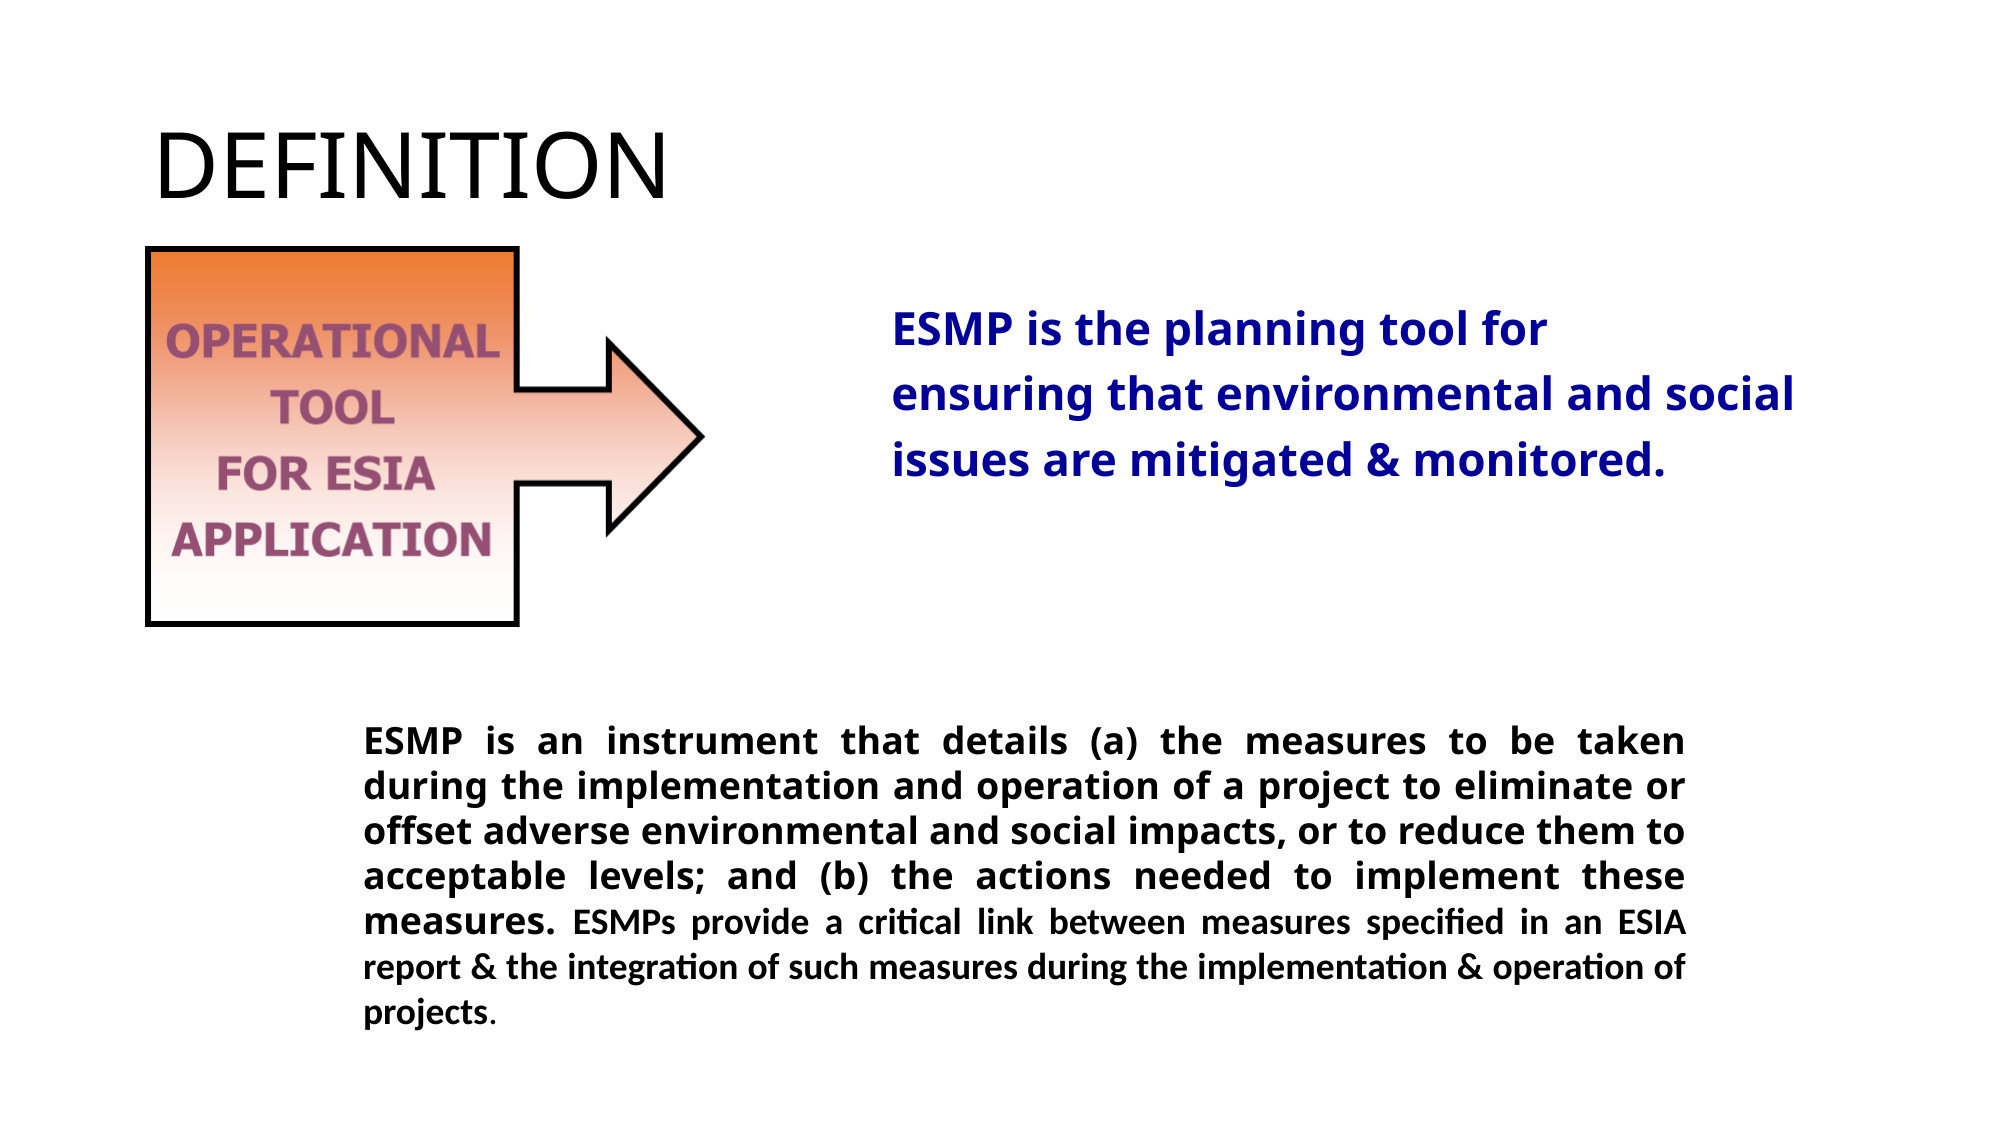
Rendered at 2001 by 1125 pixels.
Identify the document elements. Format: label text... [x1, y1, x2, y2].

text_box ESMP is an instrument that details (a) the measures to be taken during the implementation and operation of a project to eliminate or offset adverse environmental and social impacts, or to reduce them to acceptable levels; and (b) the actions needed to implement these measures. ESMPs provide a critical link between measures specified in an ESIA report & the integration of such measures during the implementation & operation of projects. [348, 709, 1703, 1040]
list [137, 246, 706, 627]
text_box ESMP is the planning tool for ensuring that environmental and social issues are mitigated & monitored. [876, 280, 1983, 494]
title DEFINITION [137, 59, 1863, 278]
